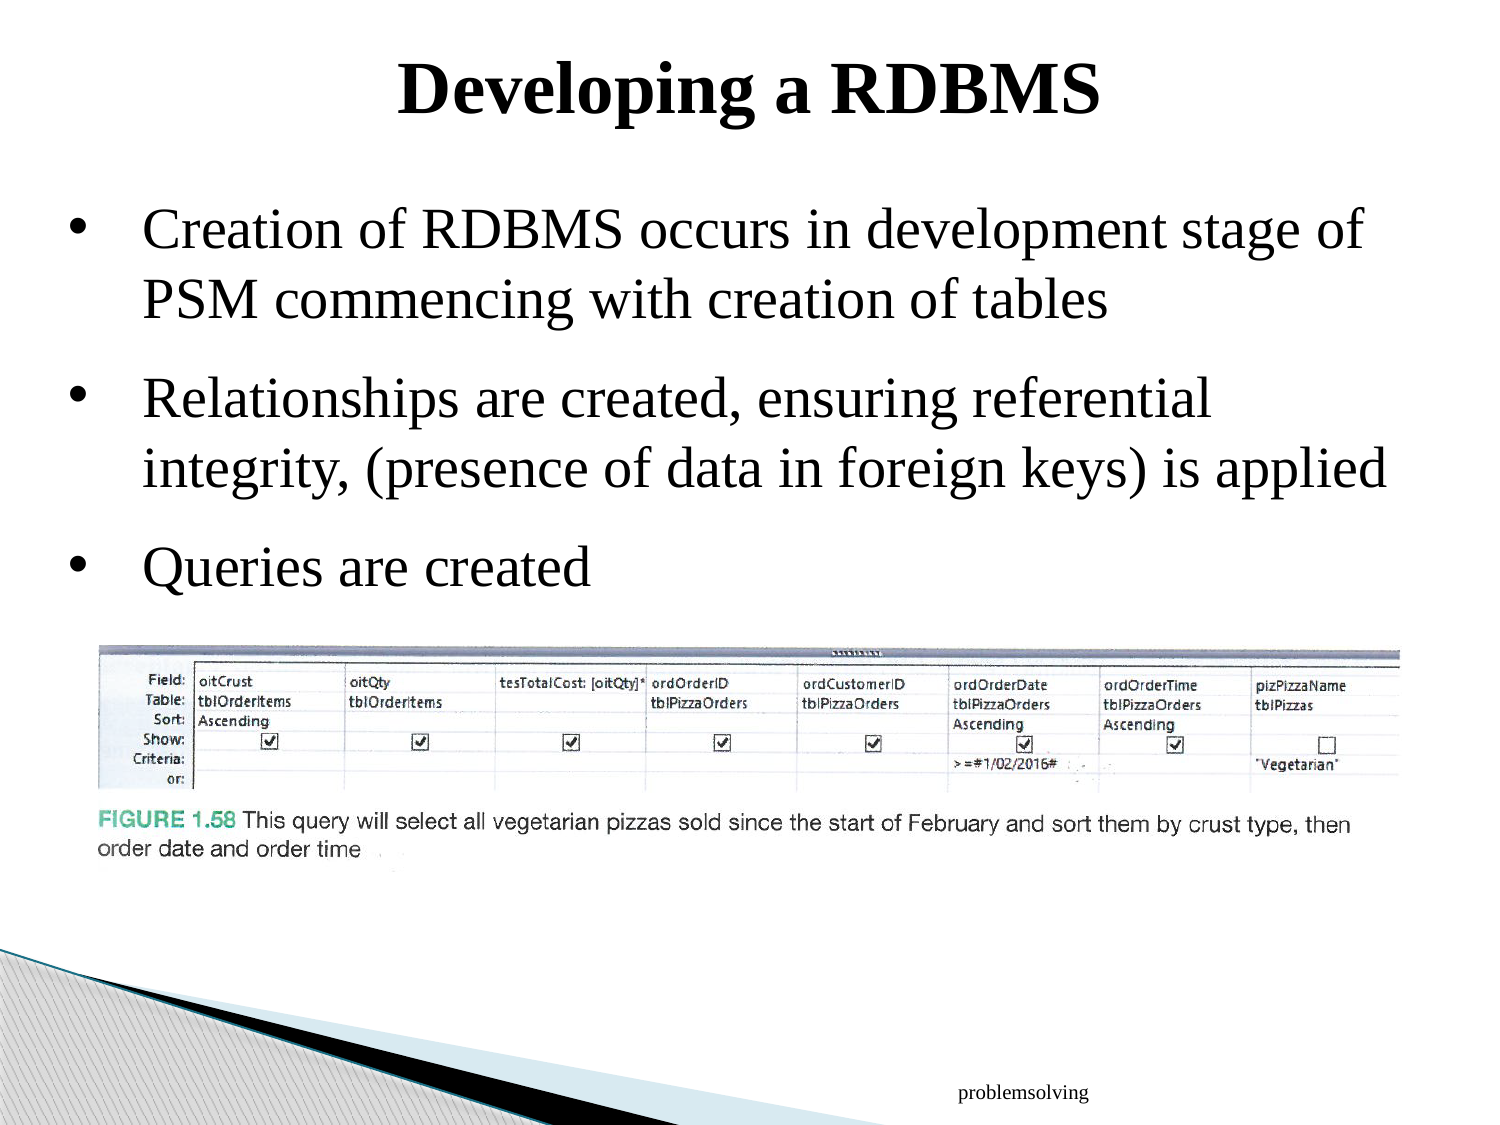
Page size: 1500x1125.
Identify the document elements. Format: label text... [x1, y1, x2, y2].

text_box Developing a RDBMS [41, 31, 1459, 136]
picture [97, 644, 1403, 873]
footer problemsolving [718, 1051, 1105, 1112]
text_box Creation of RDBMS occurs in development stage of PSM commencing with creation of tables Relationships are created, ensuring referential integrity, (presence of data in foreign keys) is applied Queries are created [53, 182, 1436, 818]
